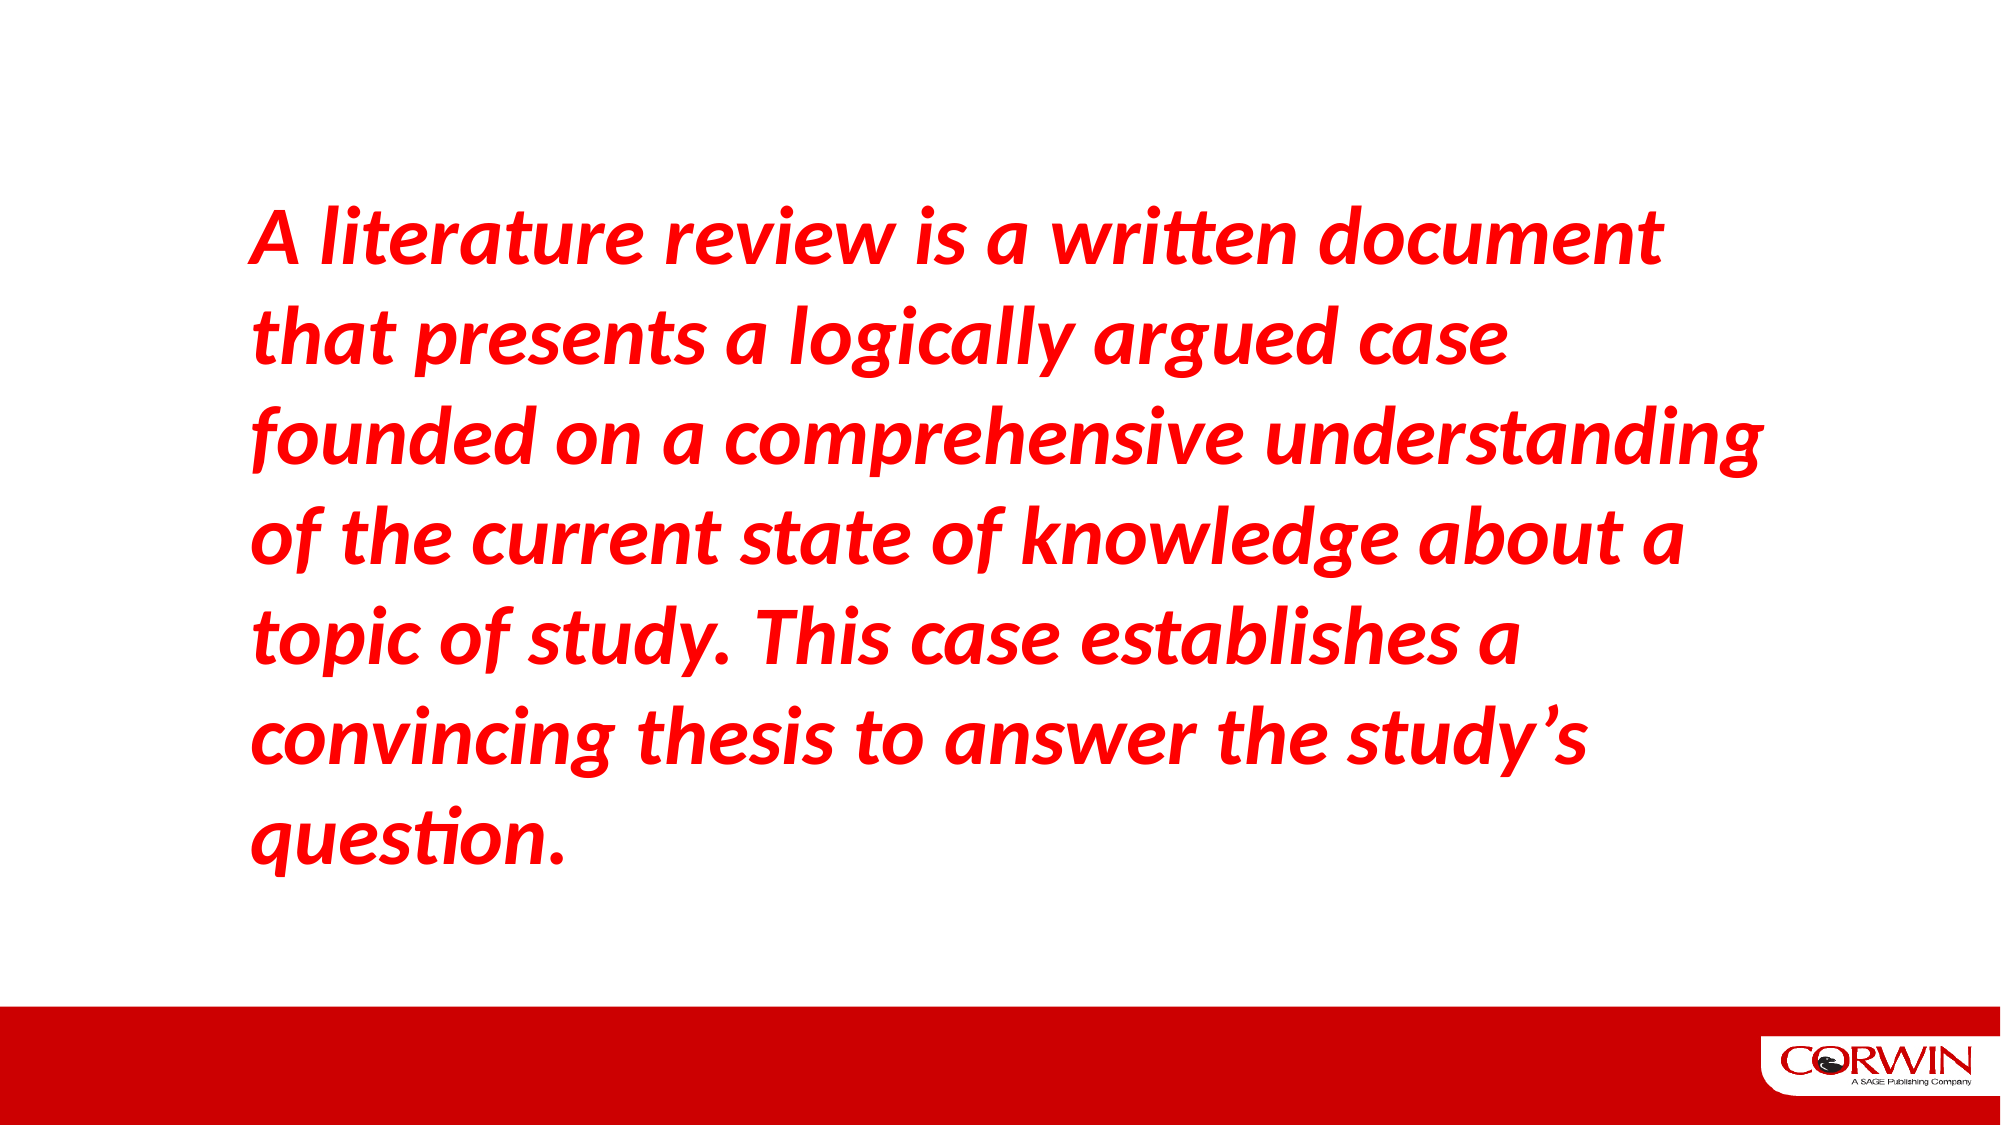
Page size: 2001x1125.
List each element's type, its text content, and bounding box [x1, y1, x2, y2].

picture [0, 0, 2001, 1125]
text_box A literature review is a written document that presents a logically argued case founded on a comprehensive understanding of the current state of knowledge about a topic of study. This case establishes a convincing thesis to answer the study’s question. [235, 174, 1793, 889]
